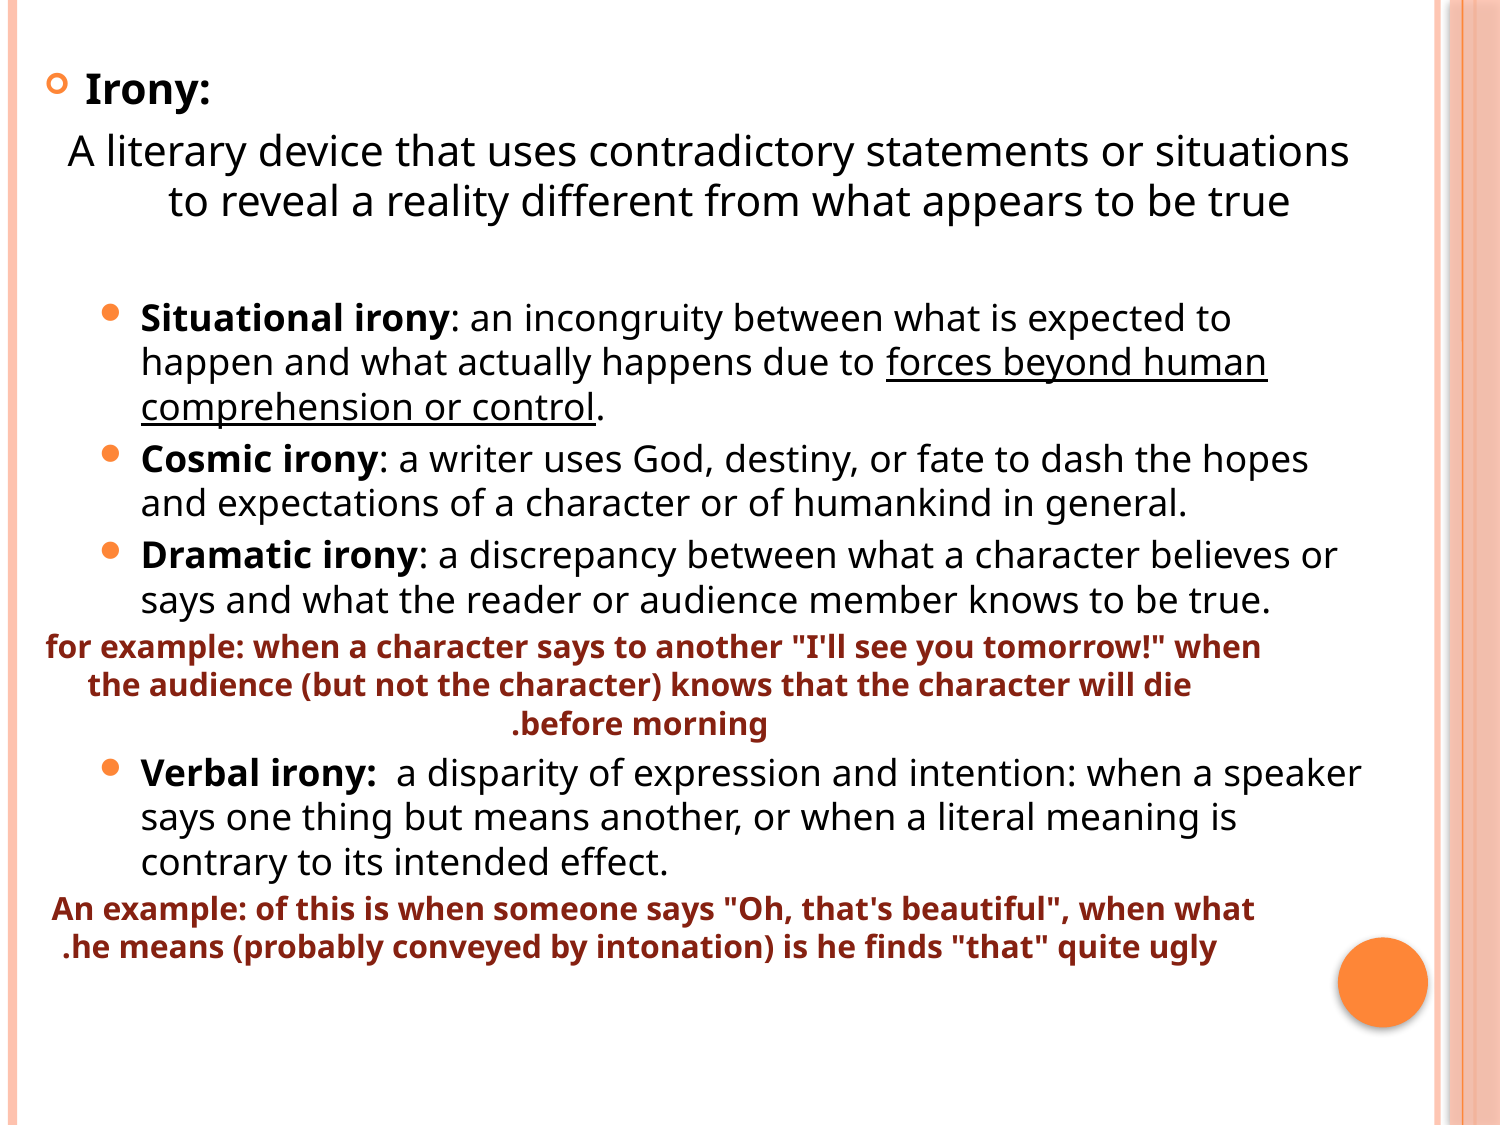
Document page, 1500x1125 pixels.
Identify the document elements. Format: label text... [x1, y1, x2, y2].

list Irony: A literary device that uses contradictory statements or situations to reveal a reality different from what appears to be true Situational irony: an incongruity between what is expected to happen and what actually happens due to forces beyond human comprehension or control. Cosmic irony: a writer uses God, destiny, or fate to dash the hopes and expectations of a character or of humankind in general. Dramatic irony: a discrepancy between what a character believes or says and what the reader or audience member knows to be true. for example: when a character says to another "I'll see you tomorrow!" when the audience (but not the character) knows that the character will die before morning. Verbal irony: a disparity of expression and intention: when a speaker says one thing but means another, or when a literal meaning is contrary to its intended effect. An example: of this is when someone says "Oh, that's beautiful", when what he means (probably conveyed by intonation) is he finds "that" quite ugly. [29, 54, 1388, 1083]
